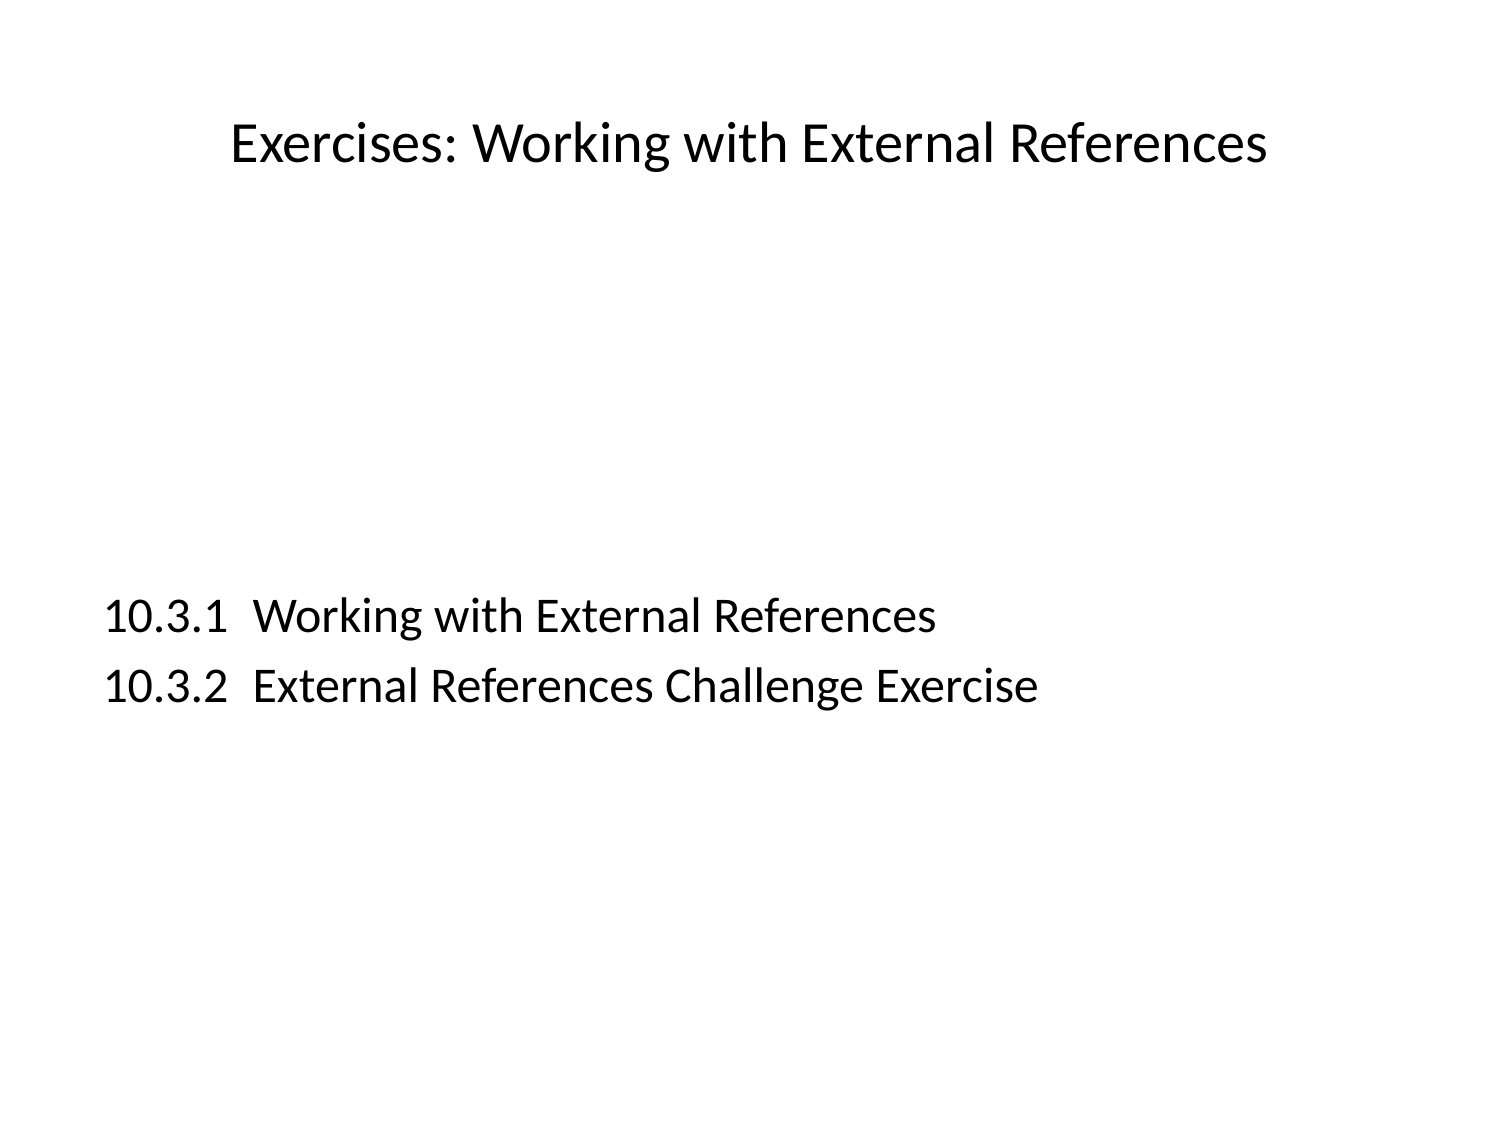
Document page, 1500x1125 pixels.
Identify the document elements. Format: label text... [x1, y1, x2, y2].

list 10.3.1 Working with External References 10.3.2 External References Challenge Exercise [87, 575, 1363, 1025]
title Exercises: Working with External References [75, 45, 1425, 233]
